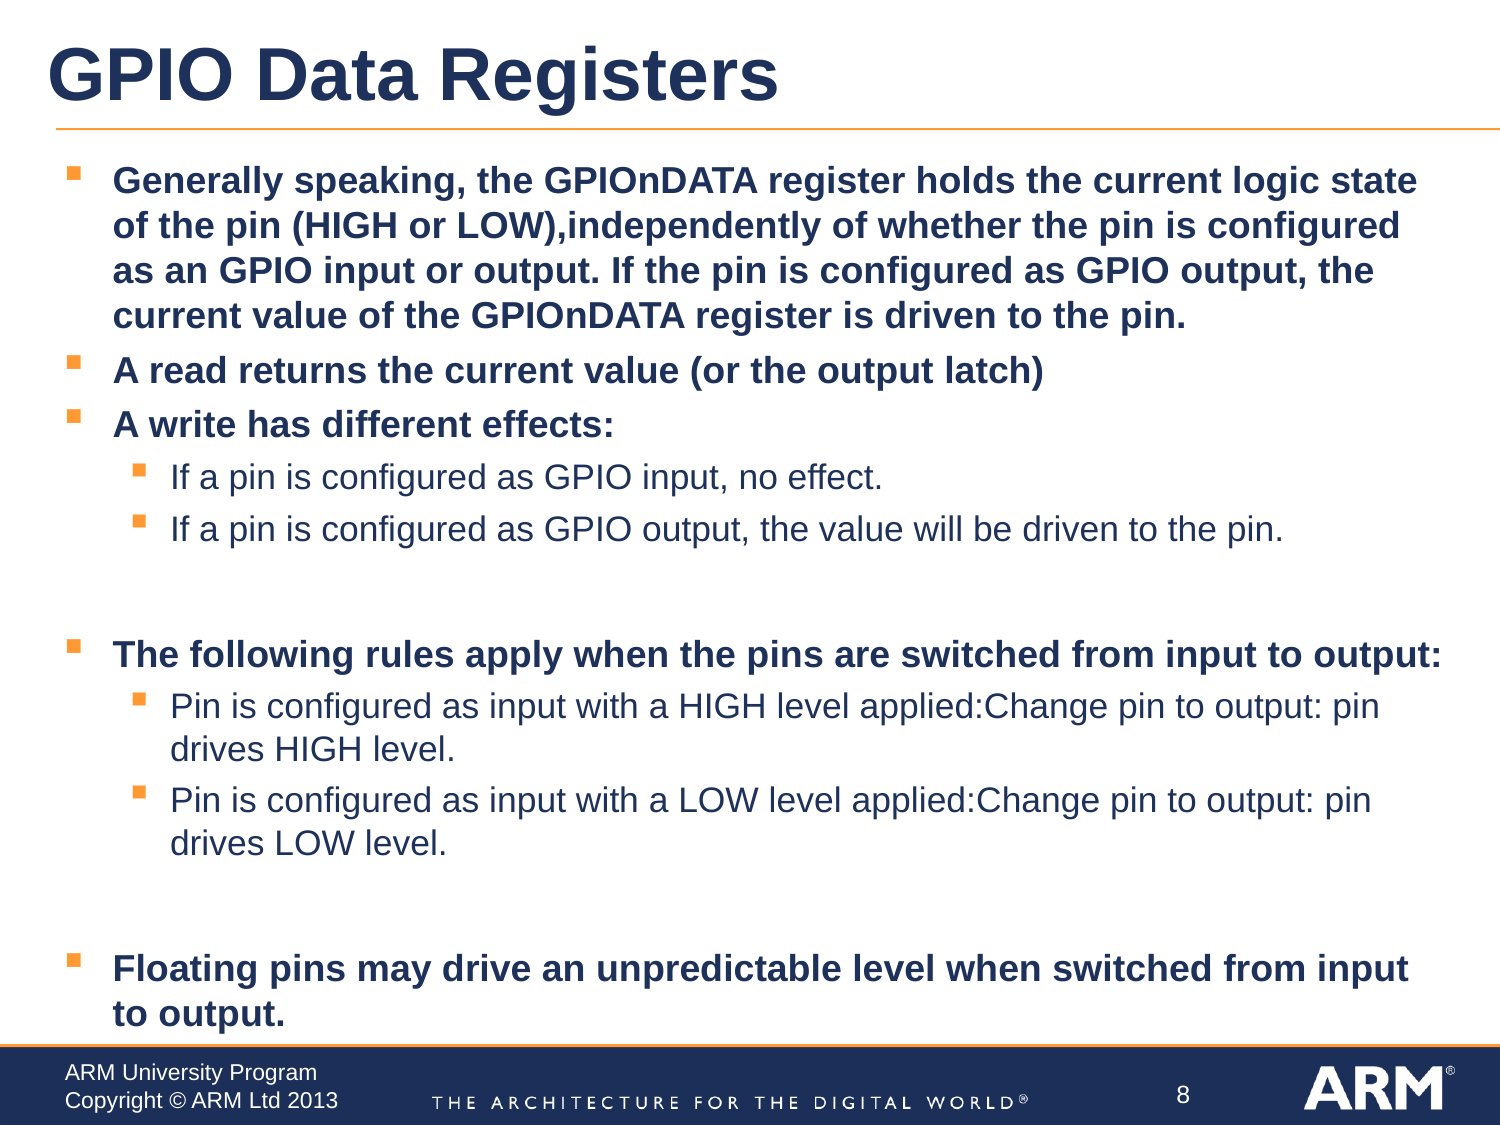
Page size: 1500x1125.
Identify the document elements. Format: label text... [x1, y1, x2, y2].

picture [0, 1048, 1500, 1125]
title GPIO Data Registers [34, 1, 1500, 141]
list Generally speaking, the GPIOnDATA register holds the current logic state of the pin (HIGH or LOW),independently of whether the pin is configured as an GPIO input or output. If the pin is configured as GPIO output, the current value of the GPIOnDATA register is driven to the pin. A read returns the current value (or the output latch) A write has different effects: If a pin is configured as GPIO input, no effect. If a pin is configured as GPIO output, the value will be driven to the pin. The following rules apply when the pins are switched from input to output: Pin is configured as input with a HIGH level applied:Change pin to output: pin drives HIGH level. Pin is configured as input with a LOW level applied:Change pin to output: pin drives LOW level. Floating pins may drive an unpredictable level when switched from input to output. [49, 149, 1466, 1040]
